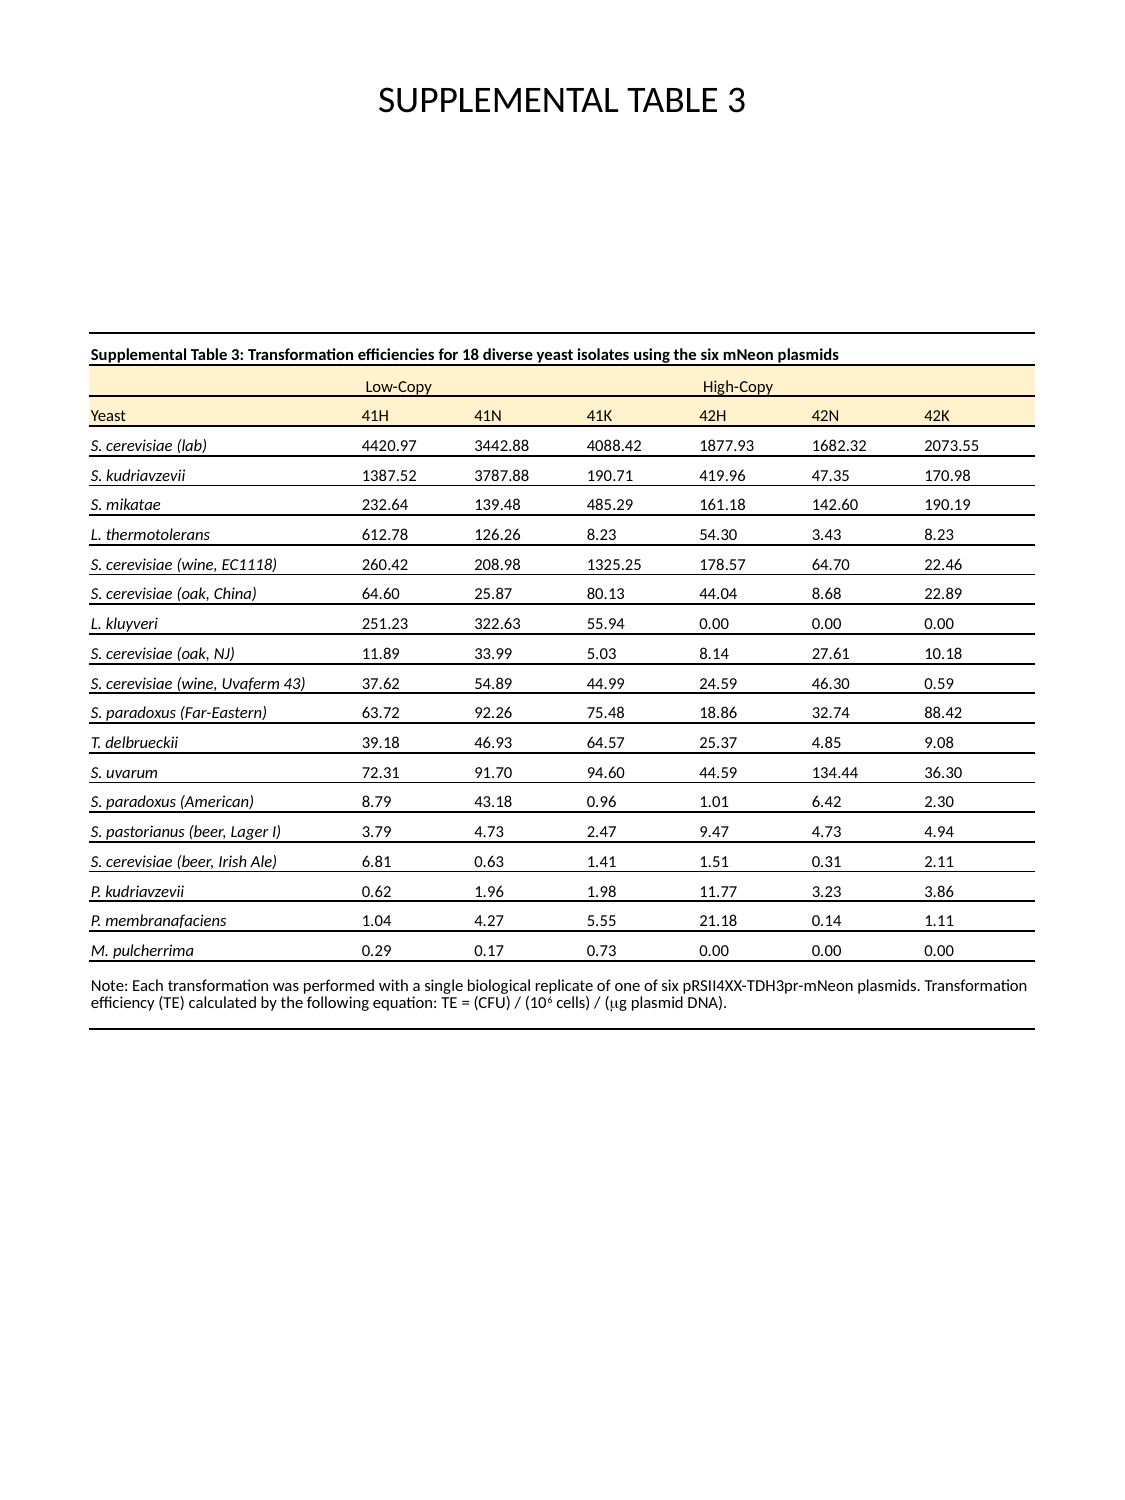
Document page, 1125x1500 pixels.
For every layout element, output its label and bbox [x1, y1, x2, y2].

table_header [89, 334, 1035, 364]
table_cell [89, 486, 1035, 514]
table_cell [89, 605, 1035, 633]
table_cell [89, 397, 1035, 425]
table_cell [89, 754, 1035, 782]
table_cell [89, 902, 1035, 930]
table_cell [89, 575, 1035, 603]
table_cell [89, 724, 1035, 752]
table_cell [89, 932, 1035, 960]
table_cell [89, 843, 1035, 871]
text_box [363, 67, 762, 128]
table_cell [89, 427, 1035, 455]
table_cell [89, 694, 1035, 722]
table_cell [89, 635, 1035, 663]
table_cell [89, 813, 1035, 841]
table_cell [89, 366, 1035, 395]
table_cell [89, 872, 1035, 900]
table_cell [89, 962, 1035, 1028]
table_cell [89, 665, 1035, 692]
table_cell [89, 783, 1035, 811]
table_cell [89, 546, 1035, 574]
table_cell [89, 457, 1035, 485]
table_cell [89, 516, 1035, 544]
